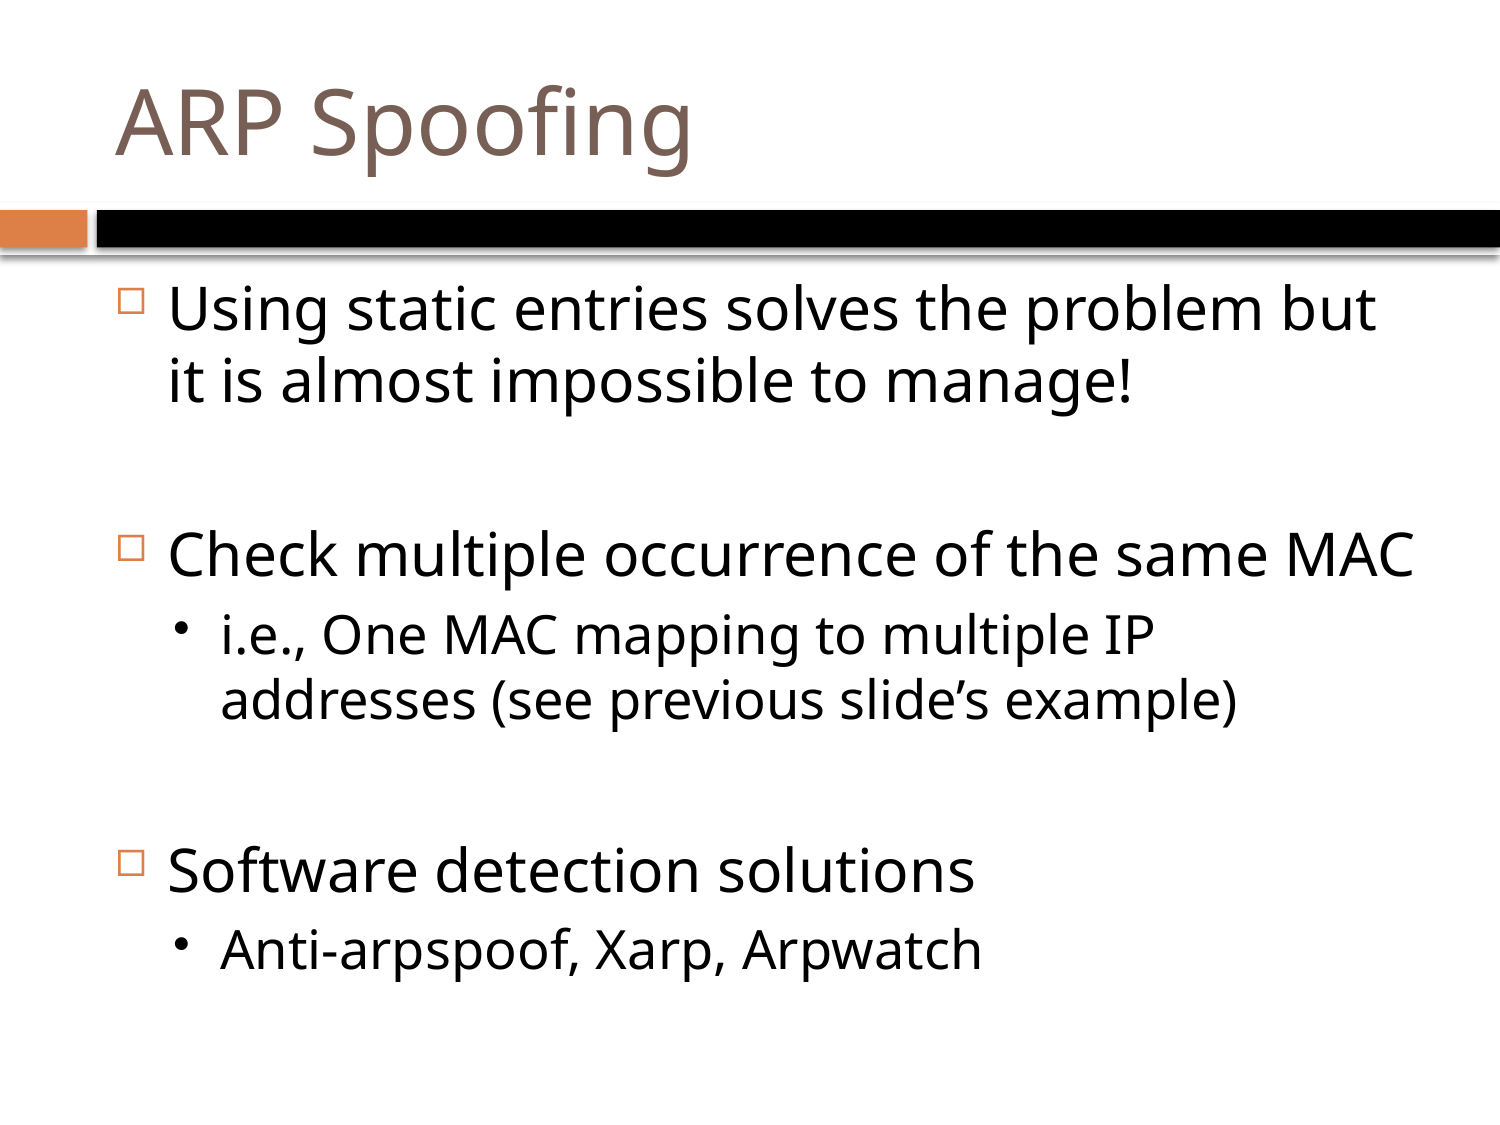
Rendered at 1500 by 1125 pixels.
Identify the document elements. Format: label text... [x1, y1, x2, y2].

title ARP Spoofing [100, 37, 1438, 200]
list Using static entries solves the problem but it is almost impossible to manage! Check multiple occurrence of the same MAC i.e., One MAC mapping to multiple IP addresses (see previous slide’s example) Software detection solutions Anti-arpspoof, Xarp, Arpwatch [100, 262, 1438, 1000]
